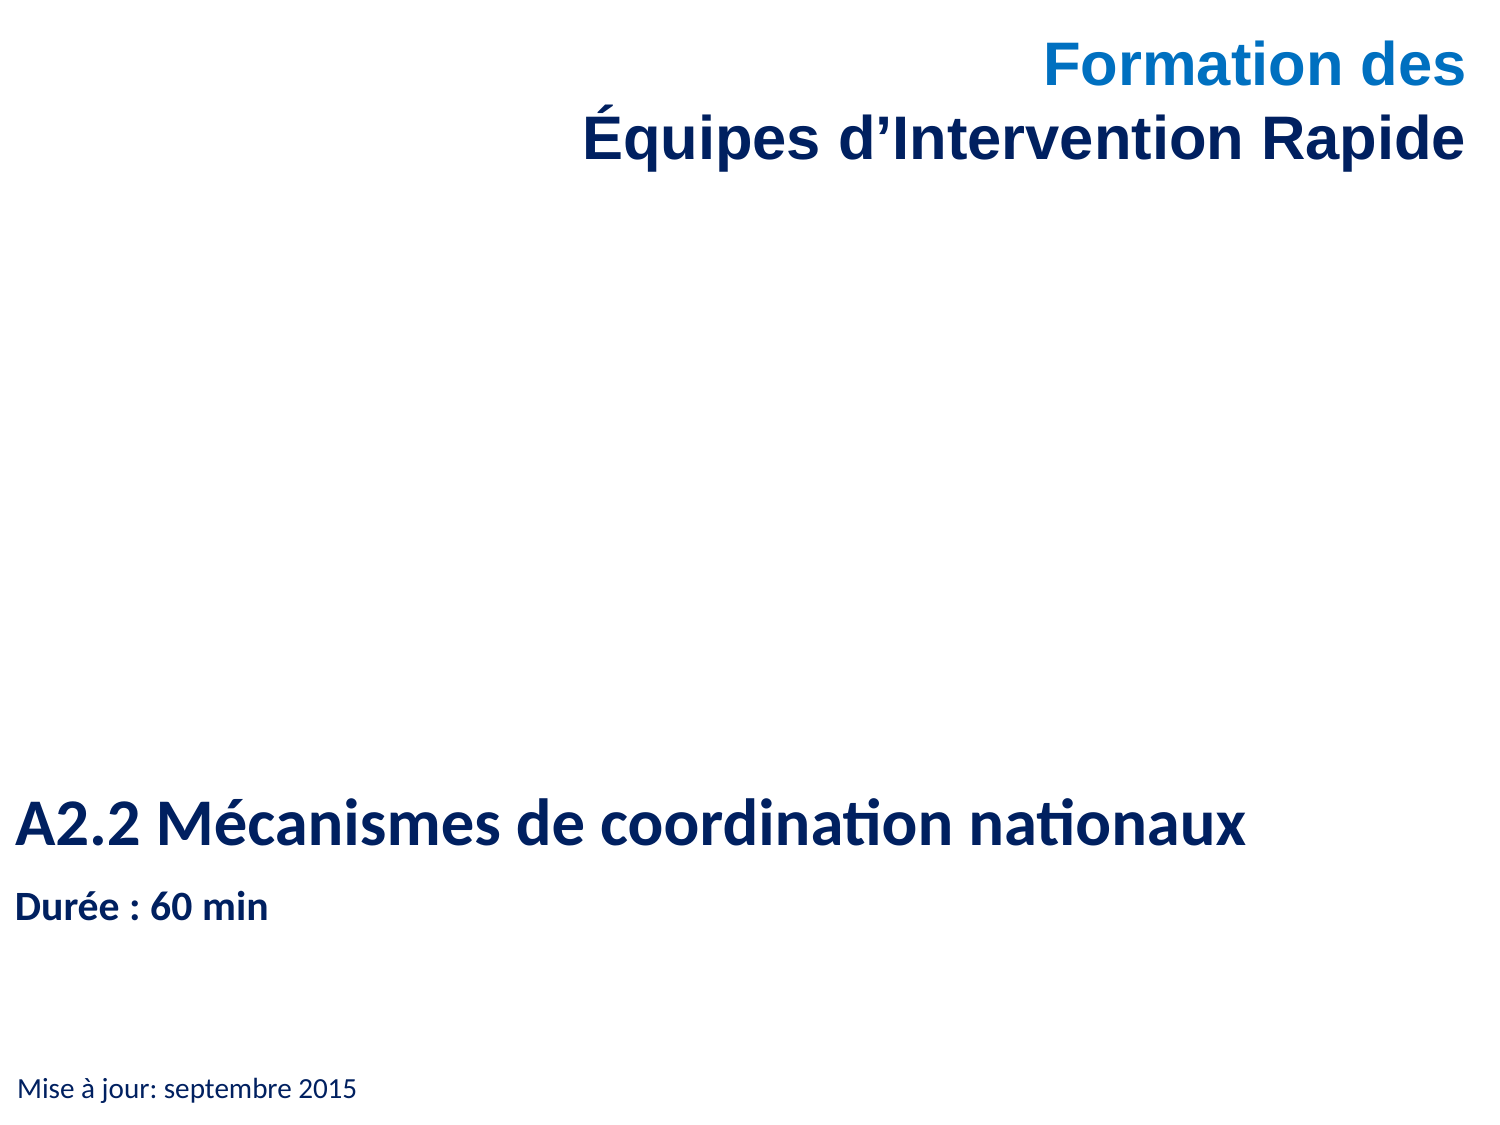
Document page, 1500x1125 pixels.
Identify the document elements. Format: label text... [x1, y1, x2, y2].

subtitle A2.2 Mécanismes de coordination nationaux [0, 771, 1500, 884]
text_box Durée : 60 min [0, 871, 413, 987]
text_box Mise à jour: septembre 2015 [2, 1062, 373, 1113]
text_box Formation des Équipes d’Intervention Rapide [383, 14, 1499, 256]
